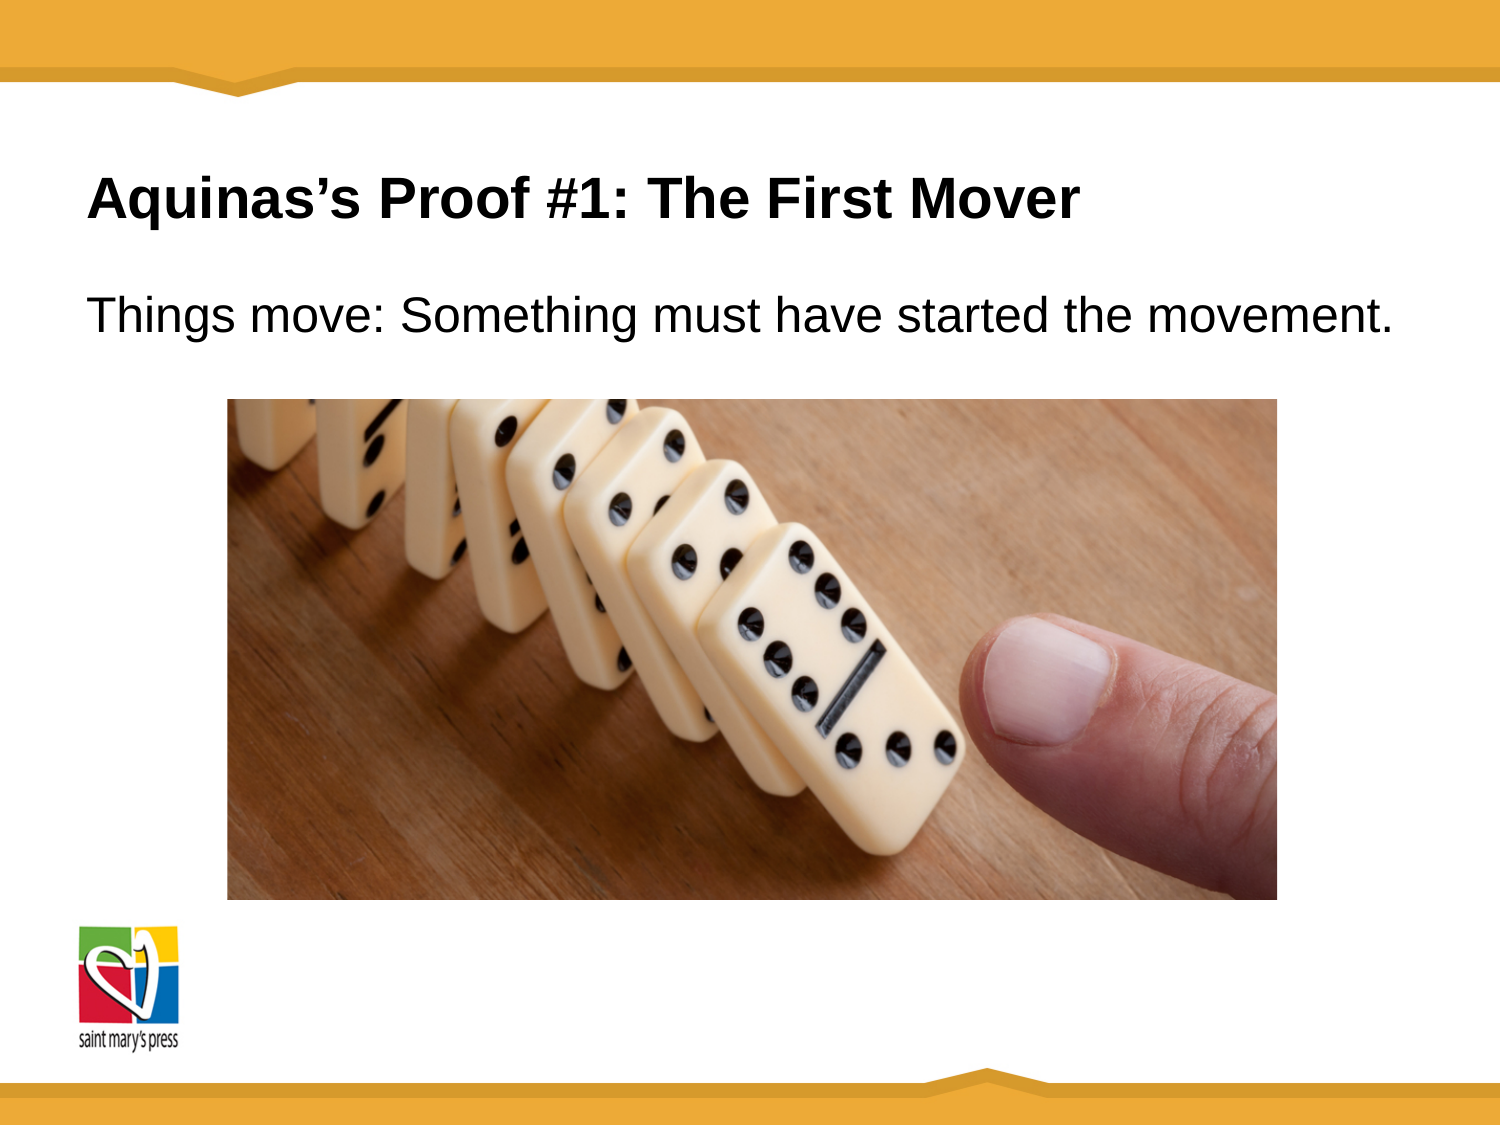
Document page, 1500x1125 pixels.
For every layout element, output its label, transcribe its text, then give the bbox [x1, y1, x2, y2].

picture [0, 0, 1500, 1125]
title Aquinas’s Proof #1: The First Mover [71, 147, 1421, 236]
text_box Things move: Something must have started the movement. [70, 275, 1434, 600]
